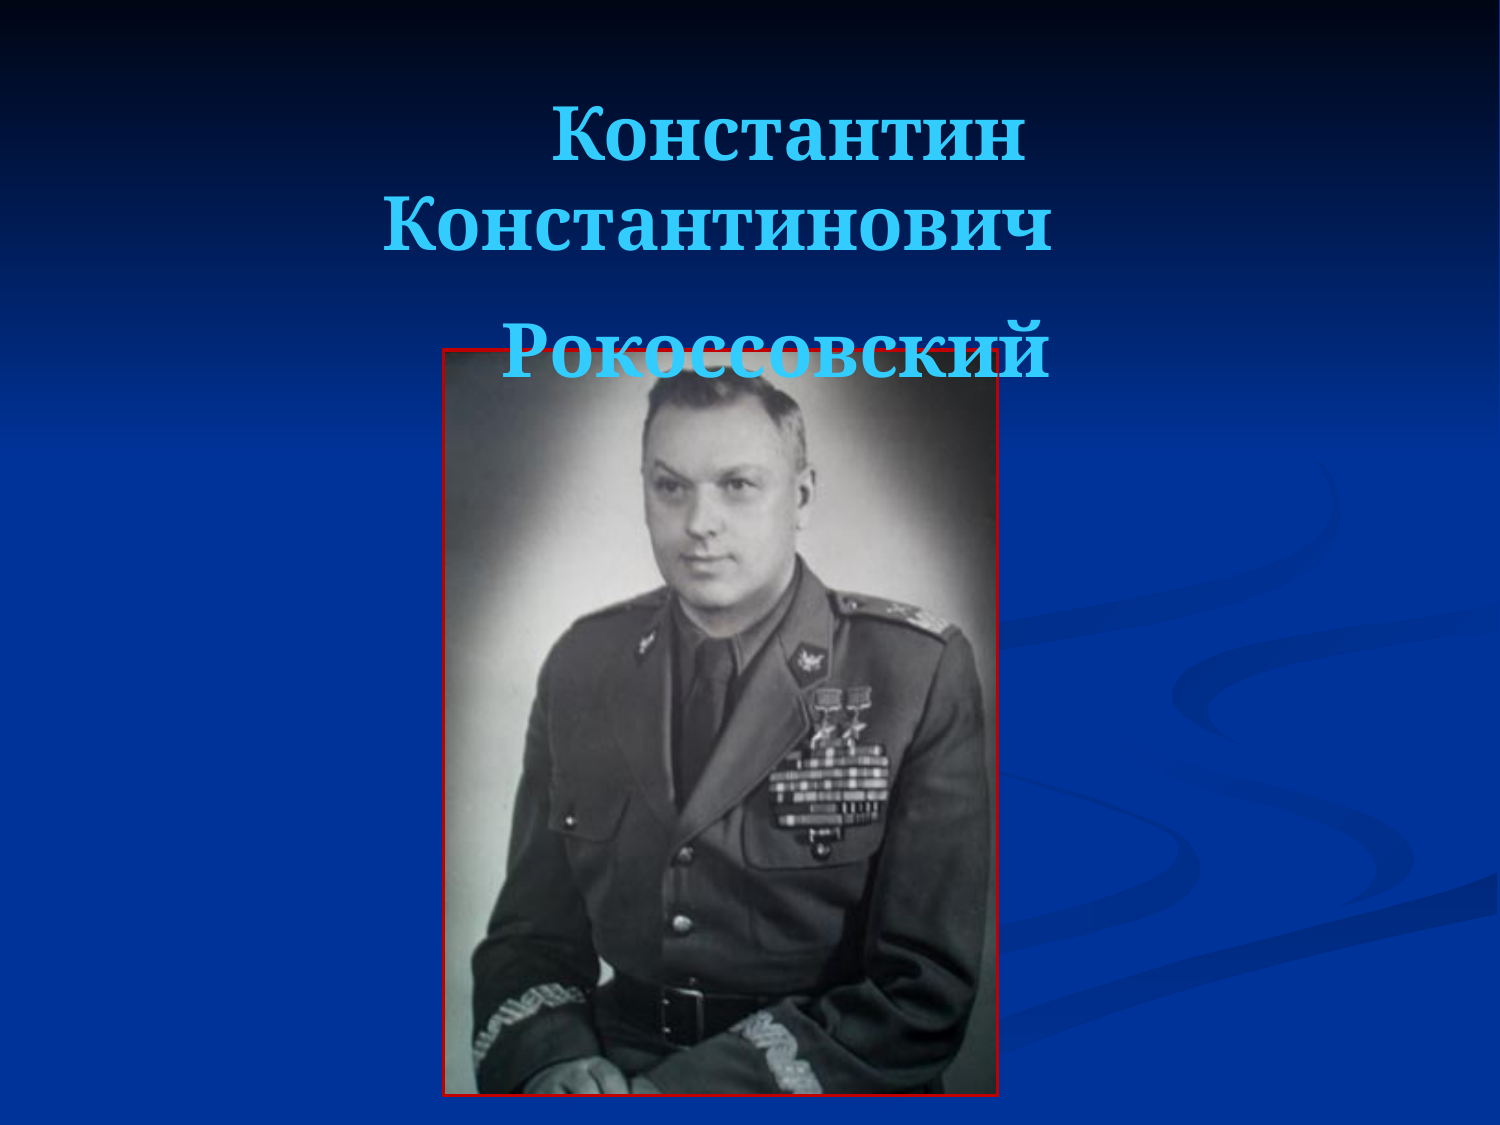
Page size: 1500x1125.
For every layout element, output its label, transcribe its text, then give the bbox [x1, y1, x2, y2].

text_box Константин Константинович Рокоссовский [64, 78, 1372, 401]
picture [445, 351, 997, 1095]
